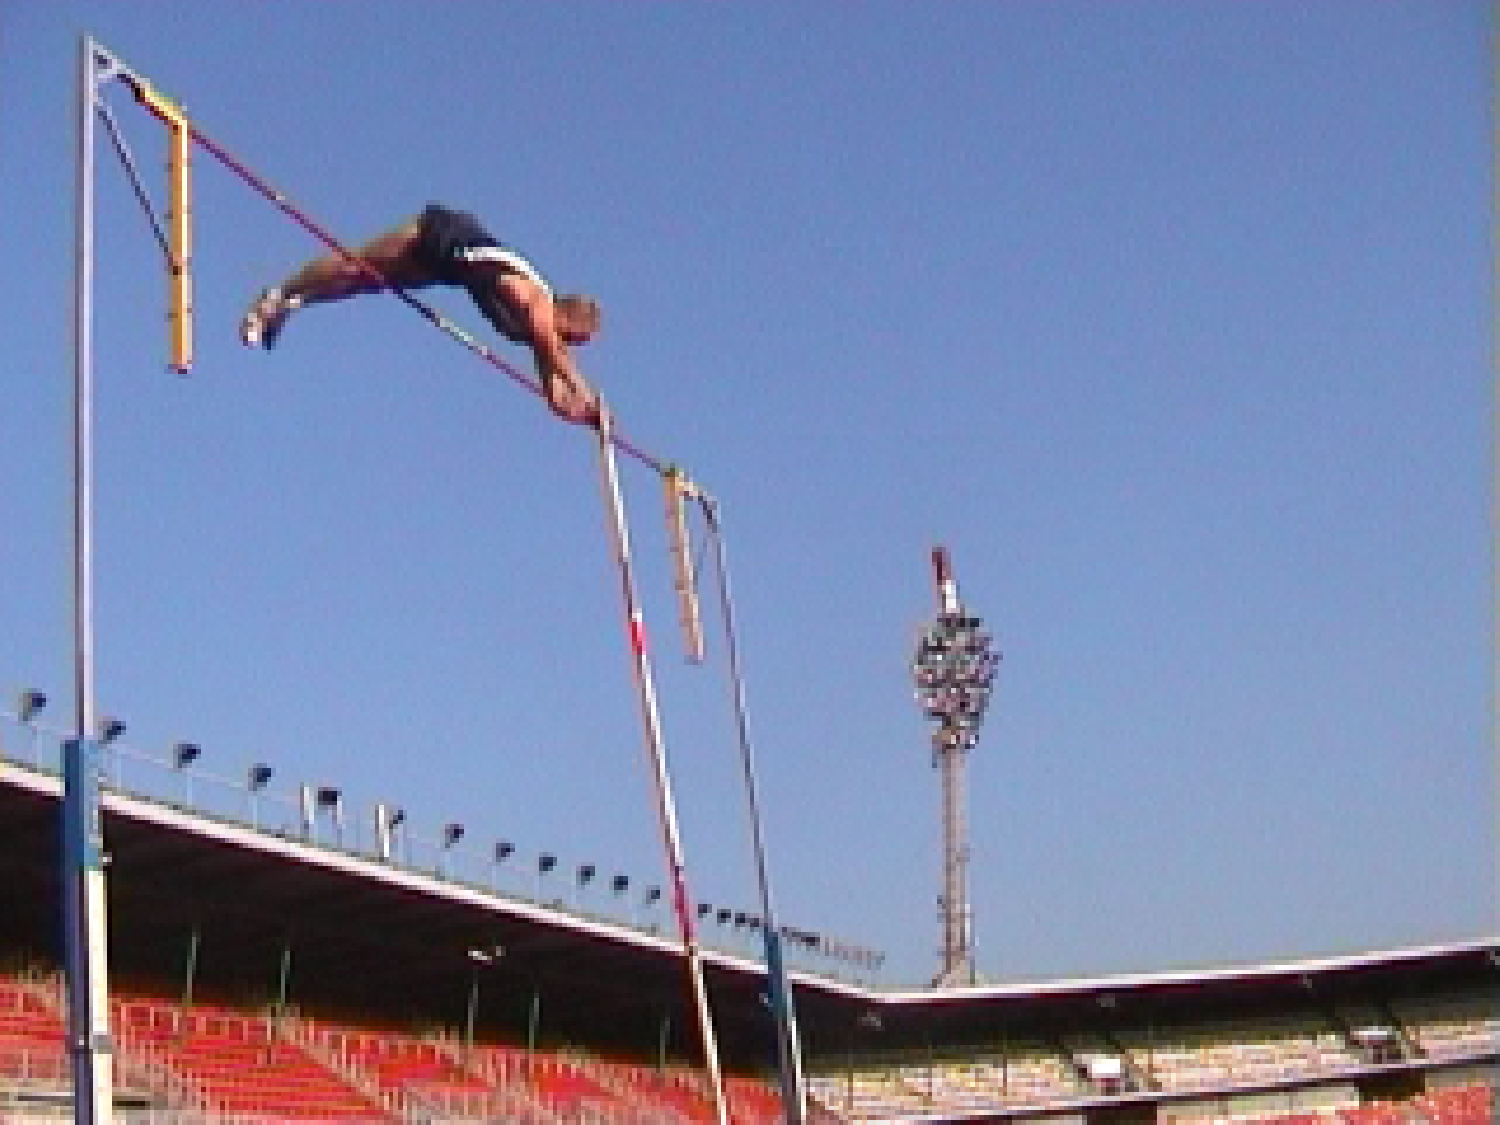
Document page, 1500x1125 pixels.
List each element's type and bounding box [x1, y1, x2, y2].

list [0, 0, 1500, 1125]
